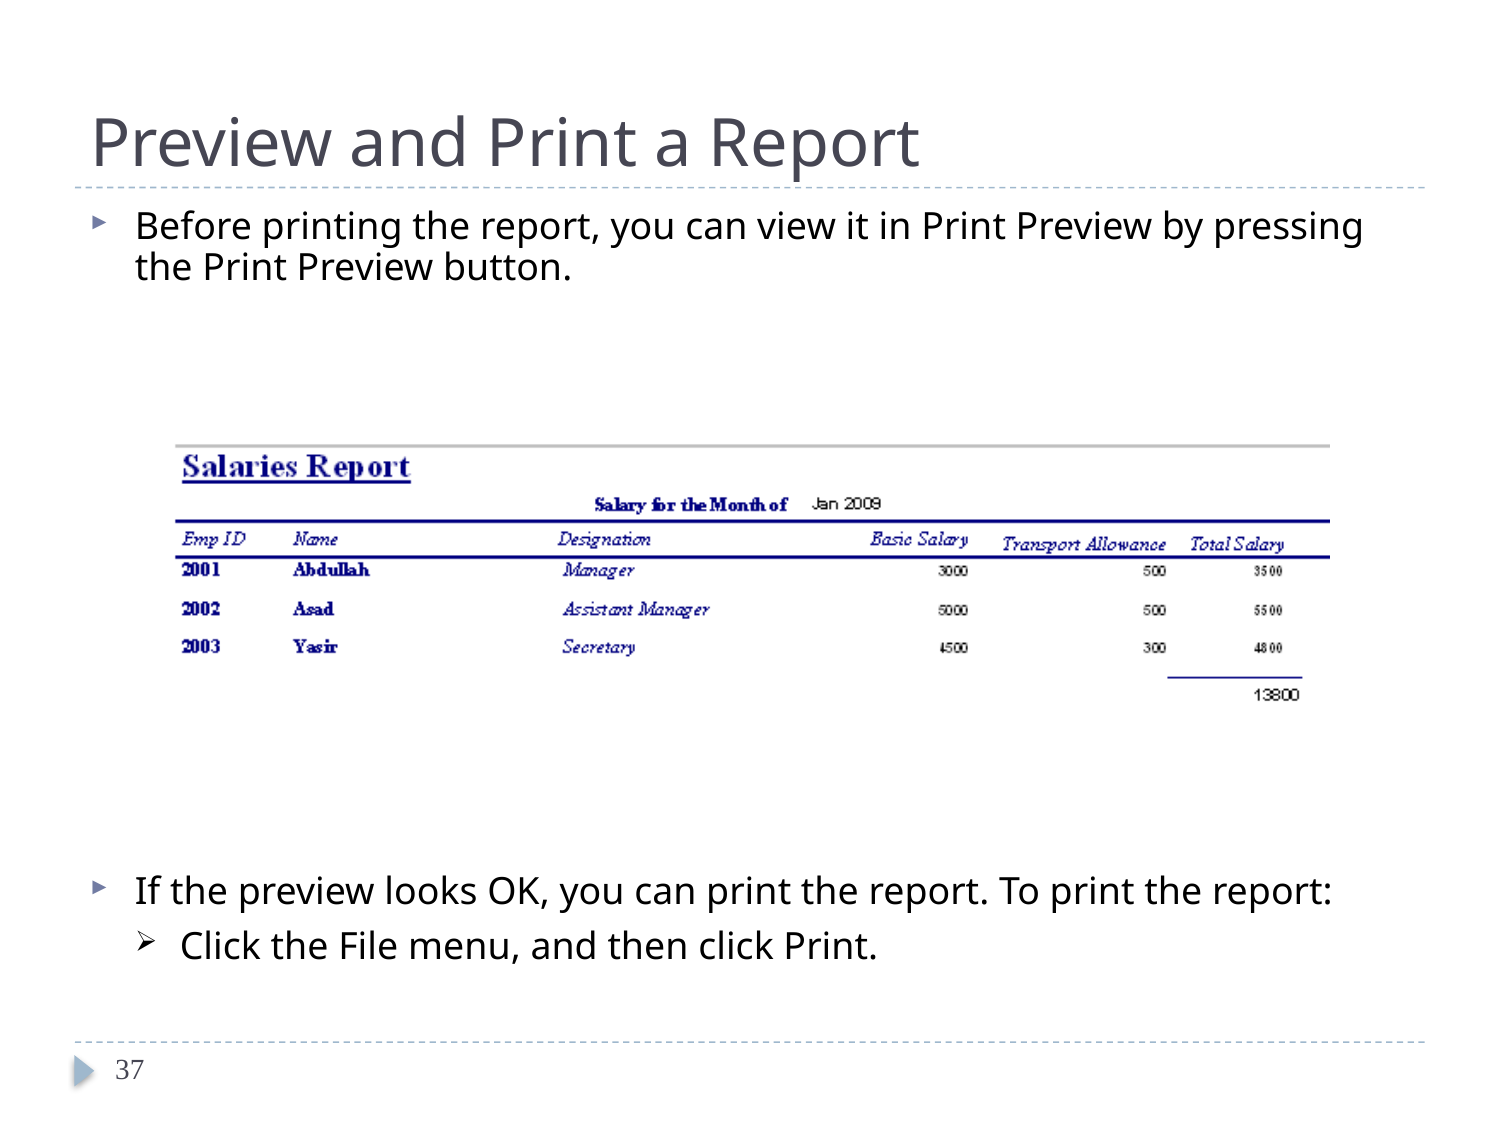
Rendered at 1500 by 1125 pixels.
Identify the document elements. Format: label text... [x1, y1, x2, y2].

slide_number 37 [100, 1042, 426, 1103]
picture [149, 337, 1331, 726]
title Preview and Print a Report [74, 24, 1426, 188]
list Before printing the report, you can view it in Print Preview by pressing the Print Preview button. If the preview looks OK, you can print the report. To print the report: Click the File menu, and then click Print. [74, 199, 1426, 1011]
